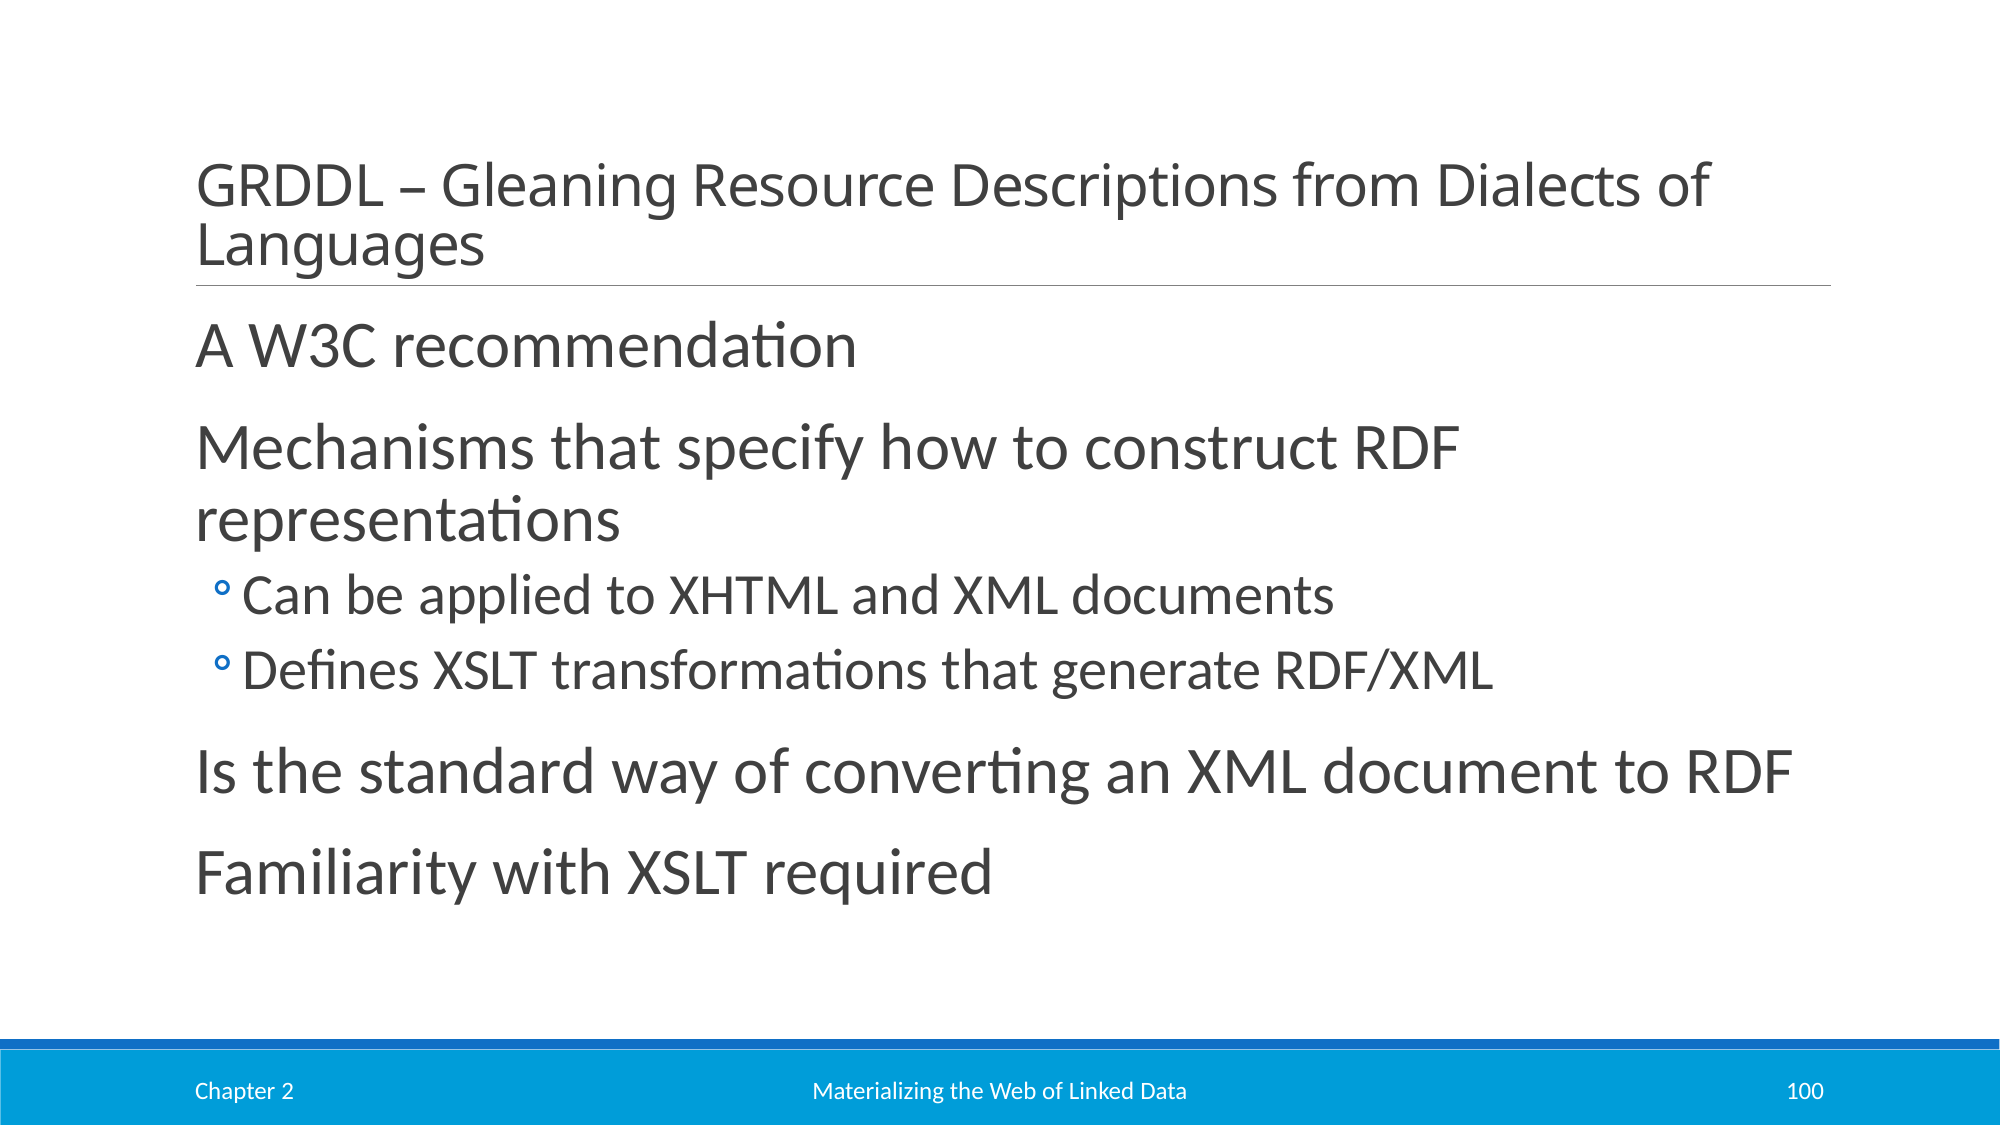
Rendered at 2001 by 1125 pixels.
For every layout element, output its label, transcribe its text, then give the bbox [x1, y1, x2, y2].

slide_number Chapter 2 [180, 1059, 586, 1120]
footer Materializing the Web of Linked Data [604, 1059, 1396, 1120]
list A W3C recommendation Mechanisms that specify how to construct RDF representations Can be applied to XHTML and XML documents Defines XSLT transformations that generate RDF/XML Is the standard way of converting an XML document to RDF Familiarity with XSLT required [180, 302, 1830, 963]
title GRDDL – Gleaning Resource Descriptions from Dialects of Languages [180, 47, 1830, 285]
slide_number 100 [1624, 1059, 1840, 1120]
